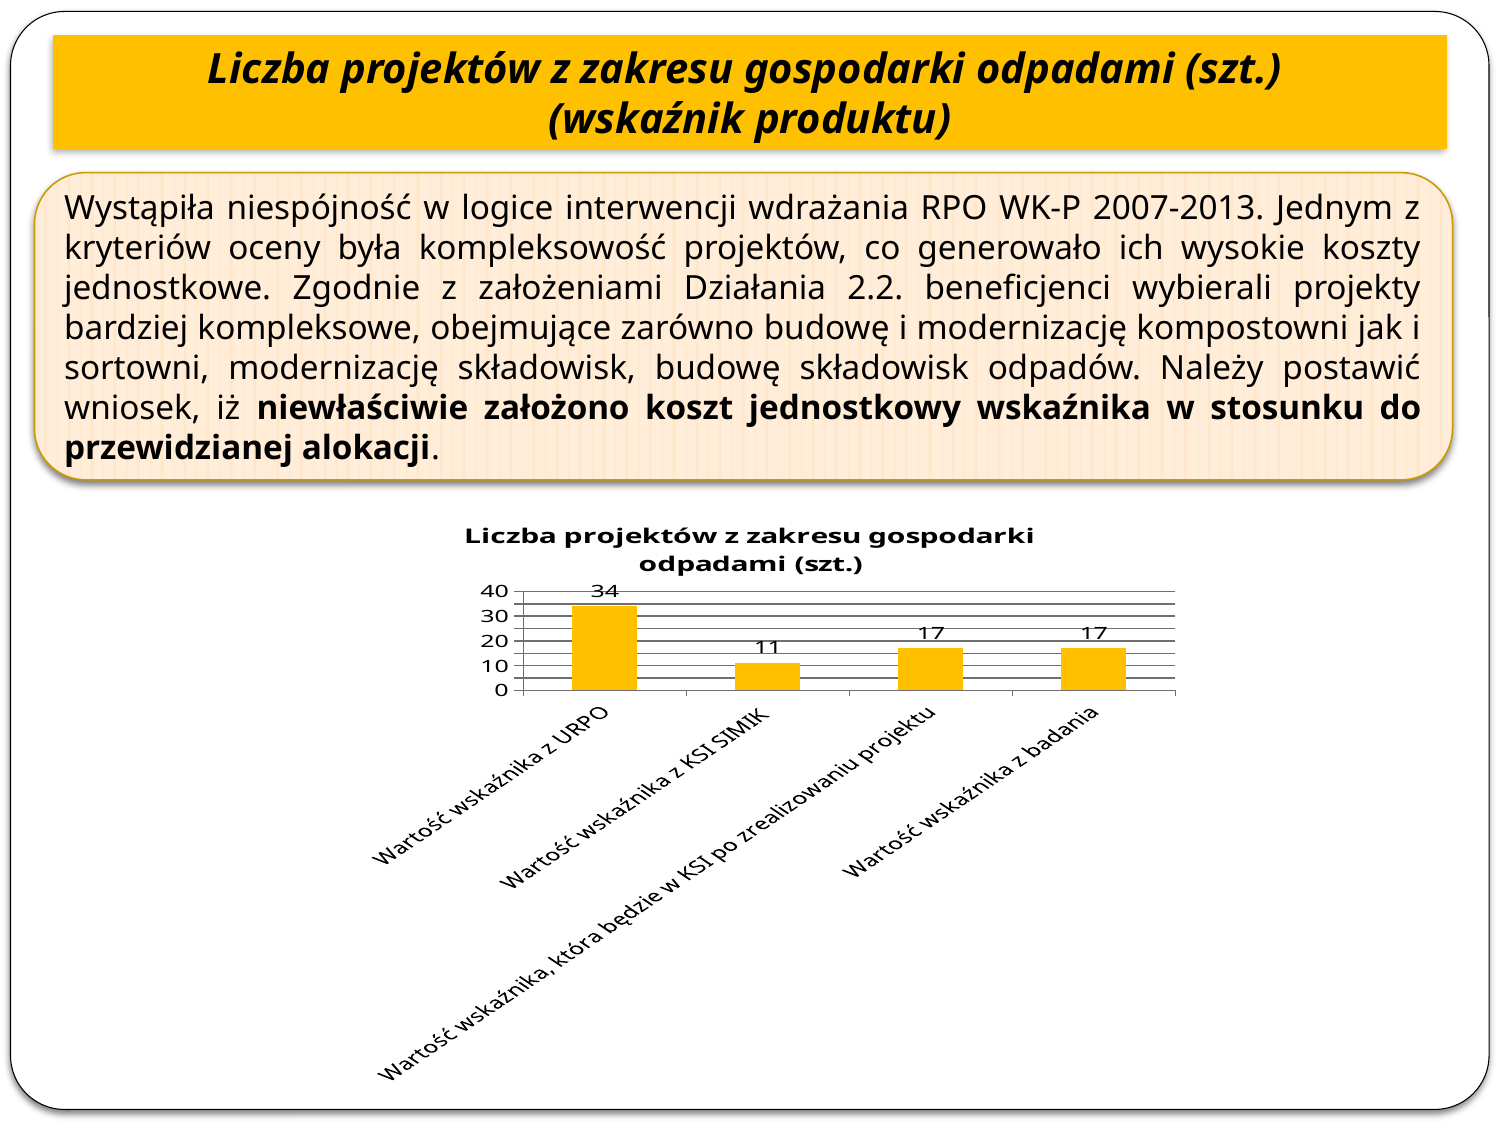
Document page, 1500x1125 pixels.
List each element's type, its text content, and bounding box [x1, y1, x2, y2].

text_box Liczba projektów z zakresu gospodarki odpadami (szt.) (wskaźnik produktu) [53, 35, 1448, 149]
text_box [374, 282, 1125, 342]
chart [306, 503, 1194, 1087]
text_box Wystąpiła niespójność w logice interwencji wdrażania RPO WK-P 2007-2013. Jednym z kryteriów oceny była kompleksowość projektów, co generowało ich wysokie koszty jednostkowe. Zgodnie z założeniami Działania 2.2. beneficjenci wybierali projekty bardziej kompleksowe, obejmujące zarówno budowę i modernizację kompostowni jak i sortowni, modernizację składowisk, budowę składowisk odpadów. Należy postawić wniosek, iż niewłaściwie założono koszt jednostkowy wskaźnika w stosunku do przewidzianej alokacji. [33, 171, 1454, 481]
